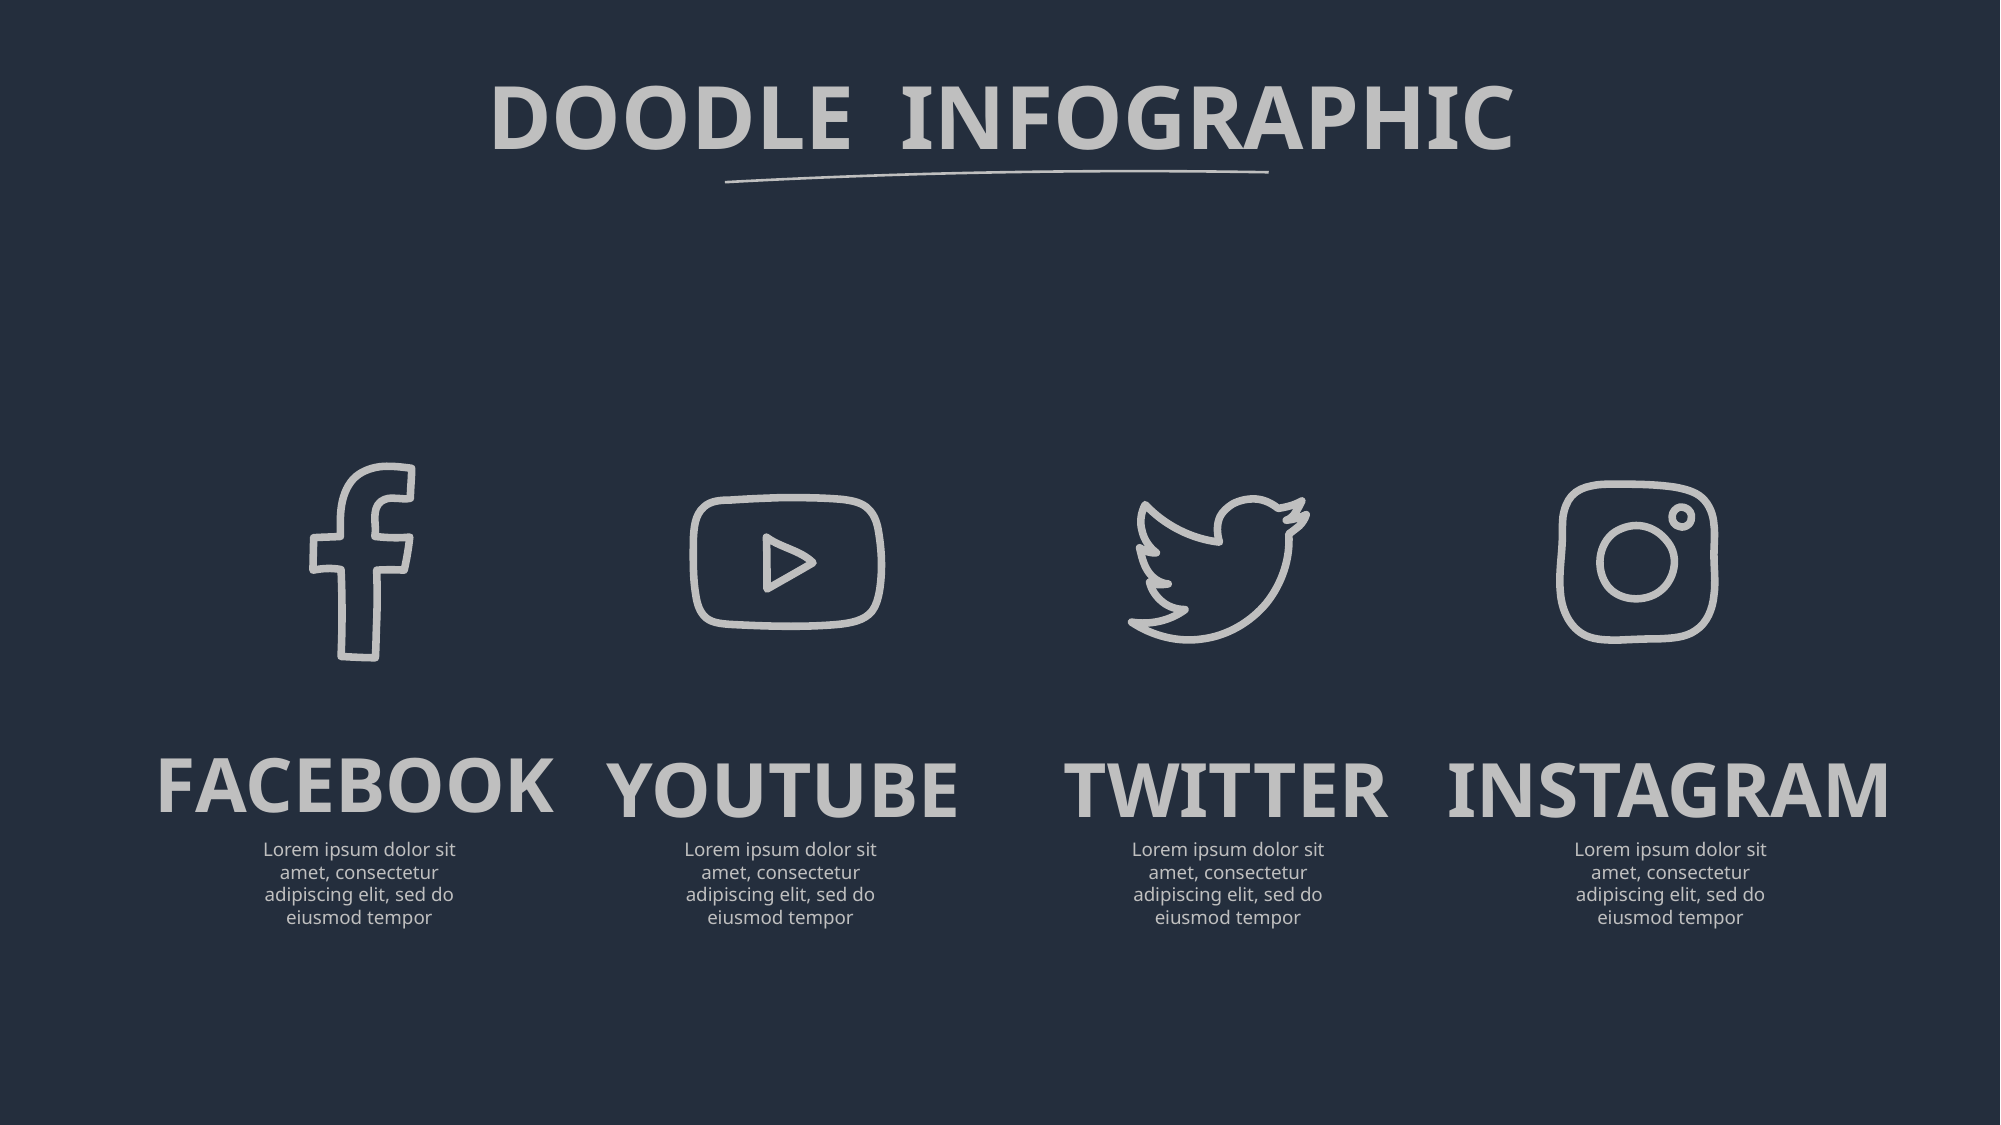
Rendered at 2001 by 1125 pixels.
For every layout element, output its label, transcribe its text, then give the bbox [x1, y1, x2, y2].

text_box FACEBOOK [154, 737, 556, 828]
text_box Lorem ipsum dolor sit amet, consectetur adipiscing elit, sed do eiusmod tempor [1094, 830, 1362, 936]
text_box TWITTER [1063, 742, 1390, 833]
text_box [1131, 498, 1307, 640]
text_box YOUTUBE [606, 742, 962, 833]
text_box DOODLE INFOGRAPHIC [487, 61, 1517, 168]
text_box [724, 171, 1269, 183]
text_box INSTAGRAM [1447, 742, 1894, 833]
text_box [1558, 484, 1716, 641]
text_box [312, 466, 412, 658]
text_box Lorem ipsum dolor sit amet, consectetur adipiscing elit, sed do eiusmod tempor [226, 830, 493, 936]
text_box Lorem ipsum dolor sit amet, consectetur adipiscing elit, sed do eiusmod tempor [1537, 830, 1804, 936]
text_box Lorem ipsum dolor sit amet, consectetur adipiscing elit, sed do eiusmod tempor [647, 830, 914, 936]
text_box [692, 497, 883, 628]
